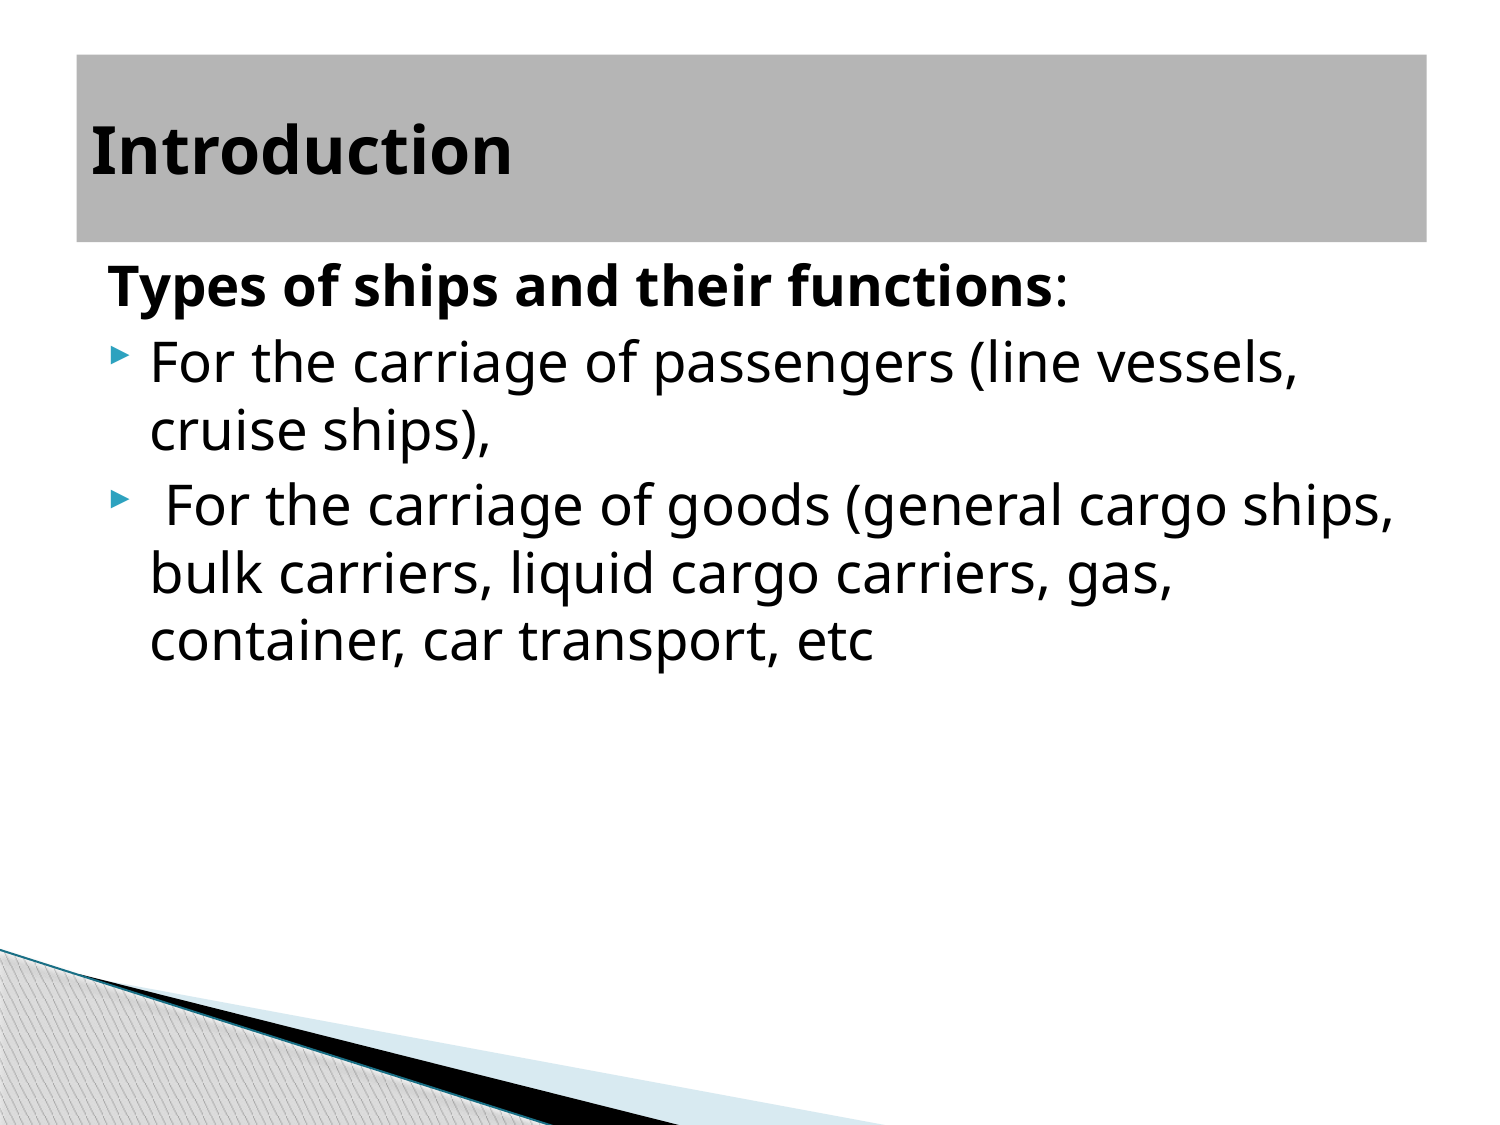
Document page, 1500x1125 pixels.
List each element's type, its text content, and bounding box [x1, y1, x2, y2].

list Types of ships and their functions: For the carriage of passengers (line vessels, cruise ships), For the carriage of goods (general cargo ships, bulk carriers, liquid cargo carriers, gas, container, car transport, etc [75, 243, 1425, 986]
title Introduction [76, 54, 1427, 243]
